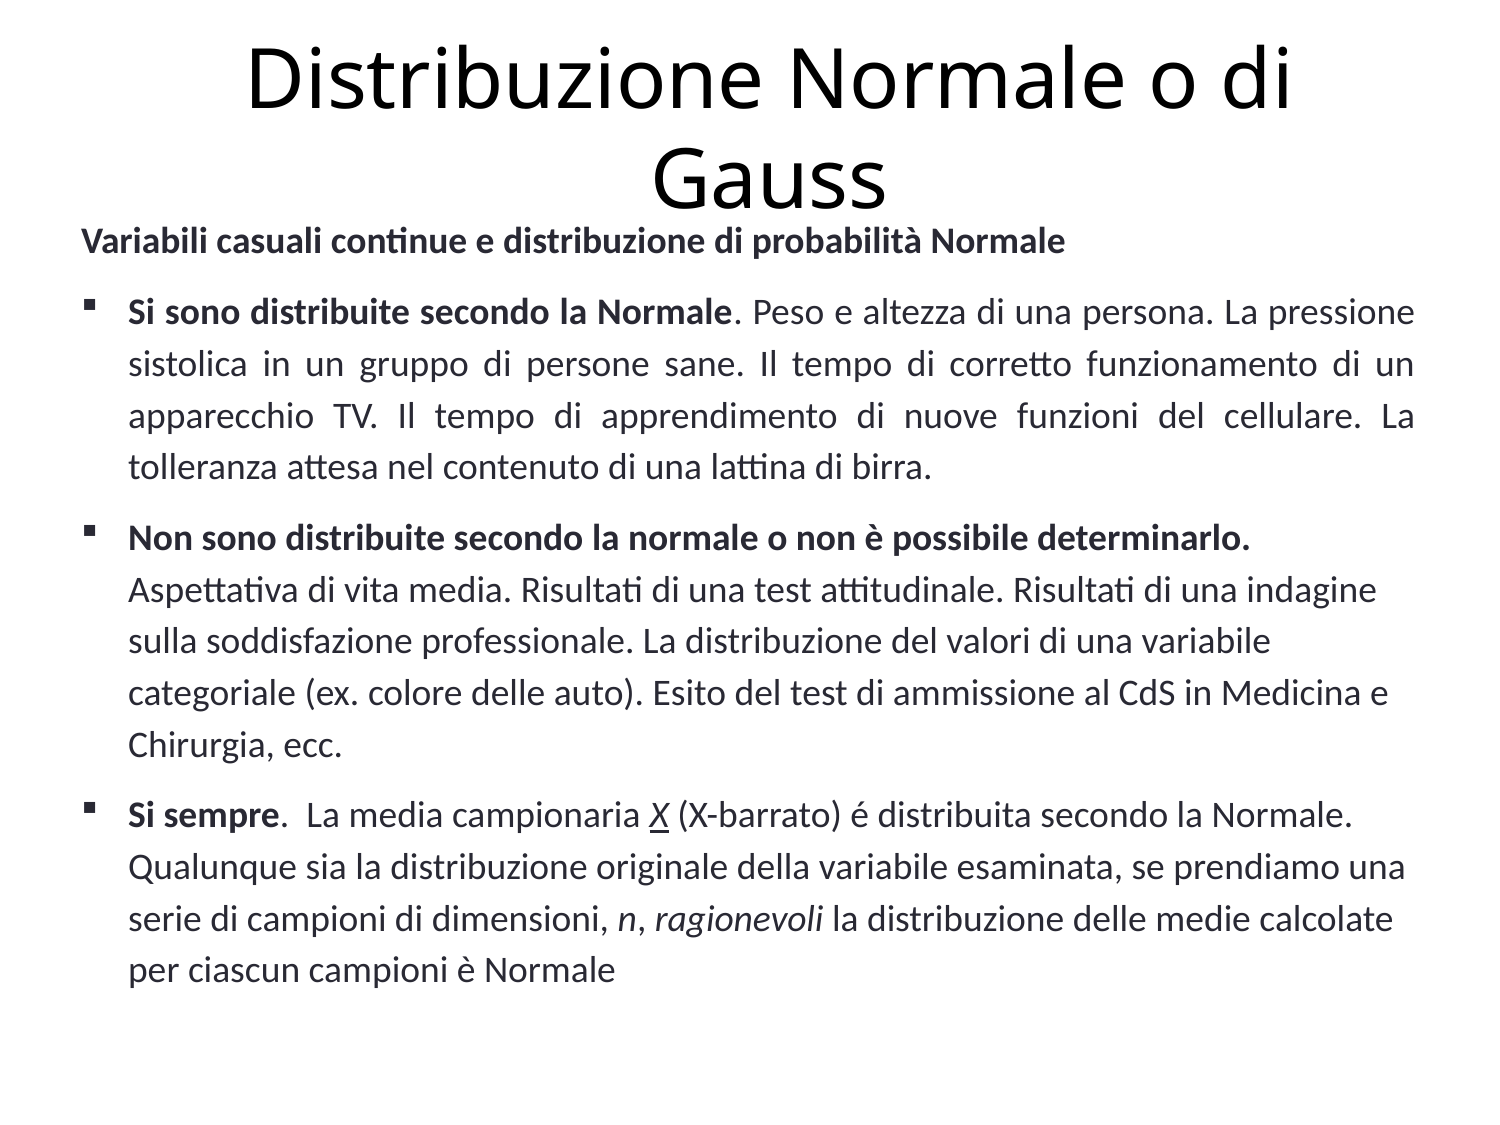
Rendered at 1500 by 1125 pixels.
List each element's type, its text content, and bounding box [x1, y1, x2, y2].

text_box Variabili casuali continue e distribuzione di probabilità Normale Si sono distribuite secondo la Normale. Peso e altezza di una persona. La pressione sistolica in un gruppo di persone sane. Il tempo di corretto funzionamento di un apparecchio TV. Il tempo di apprendimento di nuove funzioni del cellulare. La tolleranza attesa nel contenuto di una lattina di birra. Non sono distribuite secondo la normale o non è possibile determinarlo. Aspettativa di vita media. Risultati di una test attitudinale. Risultati di una indagine sulla soddisfazione professionale. La distribuzione del valori di una variabile categoriale (ex. colore delle auto). Esito del test di ammissione al CdS in Medicina e Chirurgia, ecc. Si sempre. La media campionaria X (X-barrato) é distribuita secondo la Normale. Qualunque sia la distribuzione originale della variabile esaminata, se prendiamo una serie di campioni di dimensioni, n, ragionevoli la distribuzione delle medie calcolate per ciascun campioni è Normale [66, 202, 1431, 998]
title Distribuzione Normale o di Gauss [108, 64, 1431, 186]
